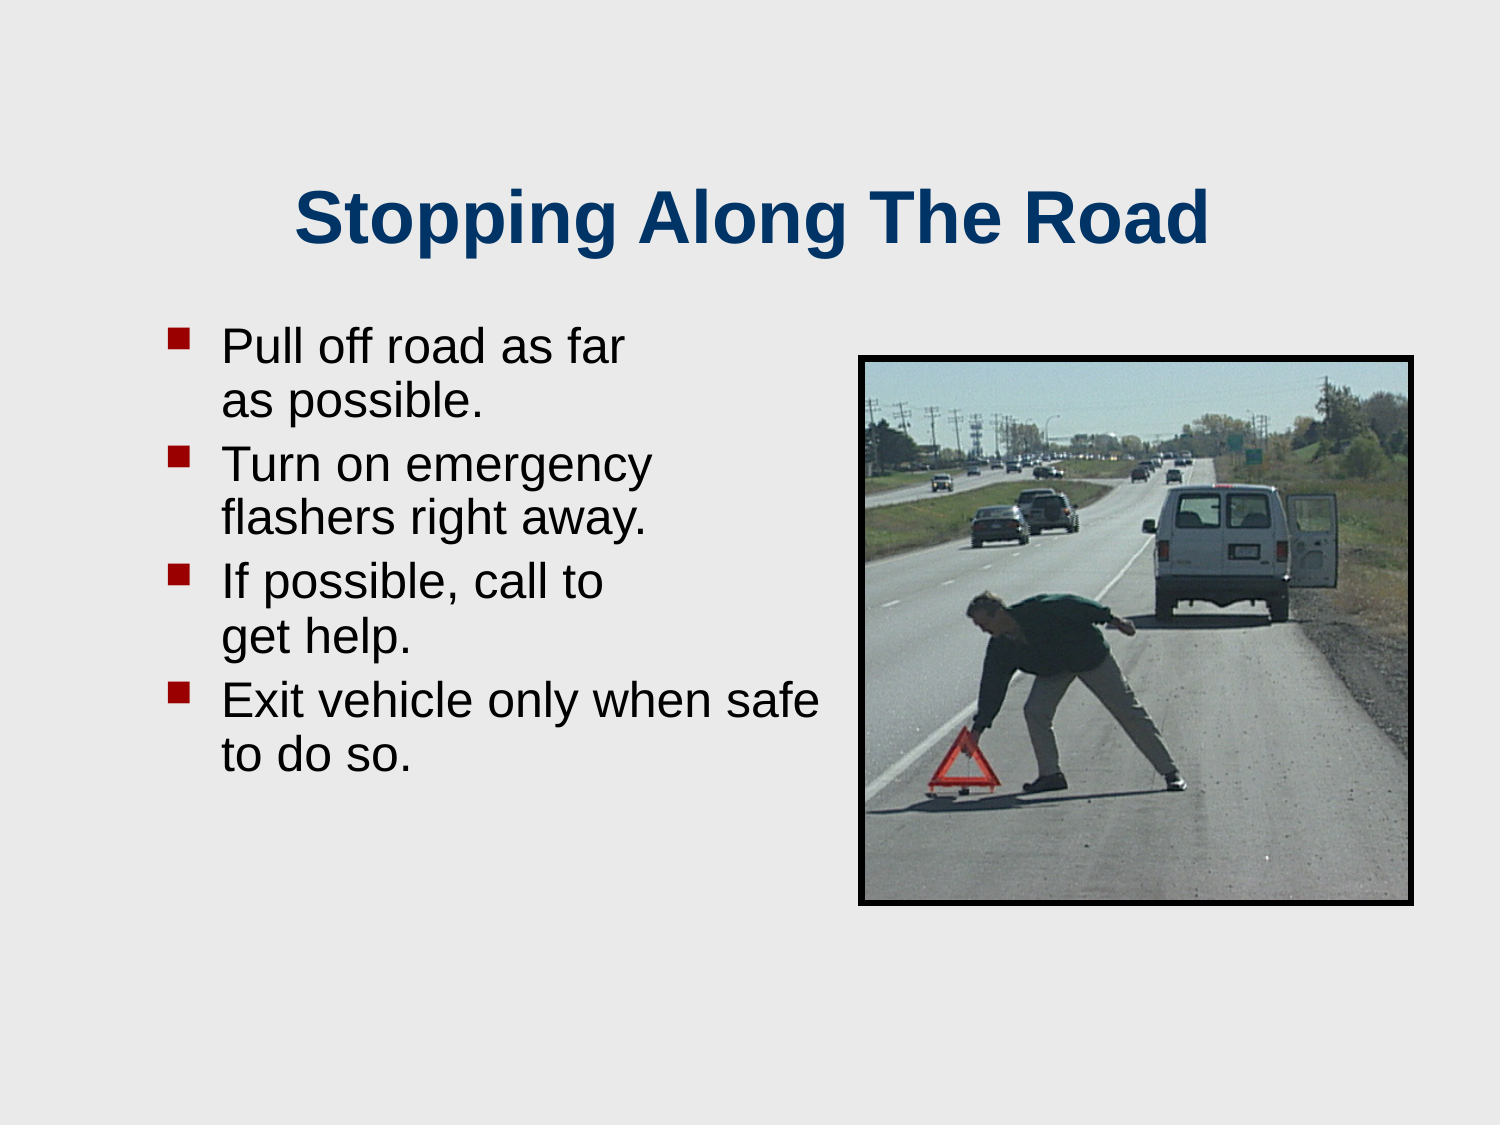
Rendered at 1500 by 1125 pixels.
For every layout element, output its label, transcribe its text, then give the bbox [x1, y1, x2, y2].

title Stopping Along The Road [24, 160, 1483, 267]
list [864, 361, 1408, 901]
list Pull off road as far as possible. Turn on emergency flashers right away. If possible, call to get help. Exit vehicle only when safe to do so. [149, 312, 840, 1001]
